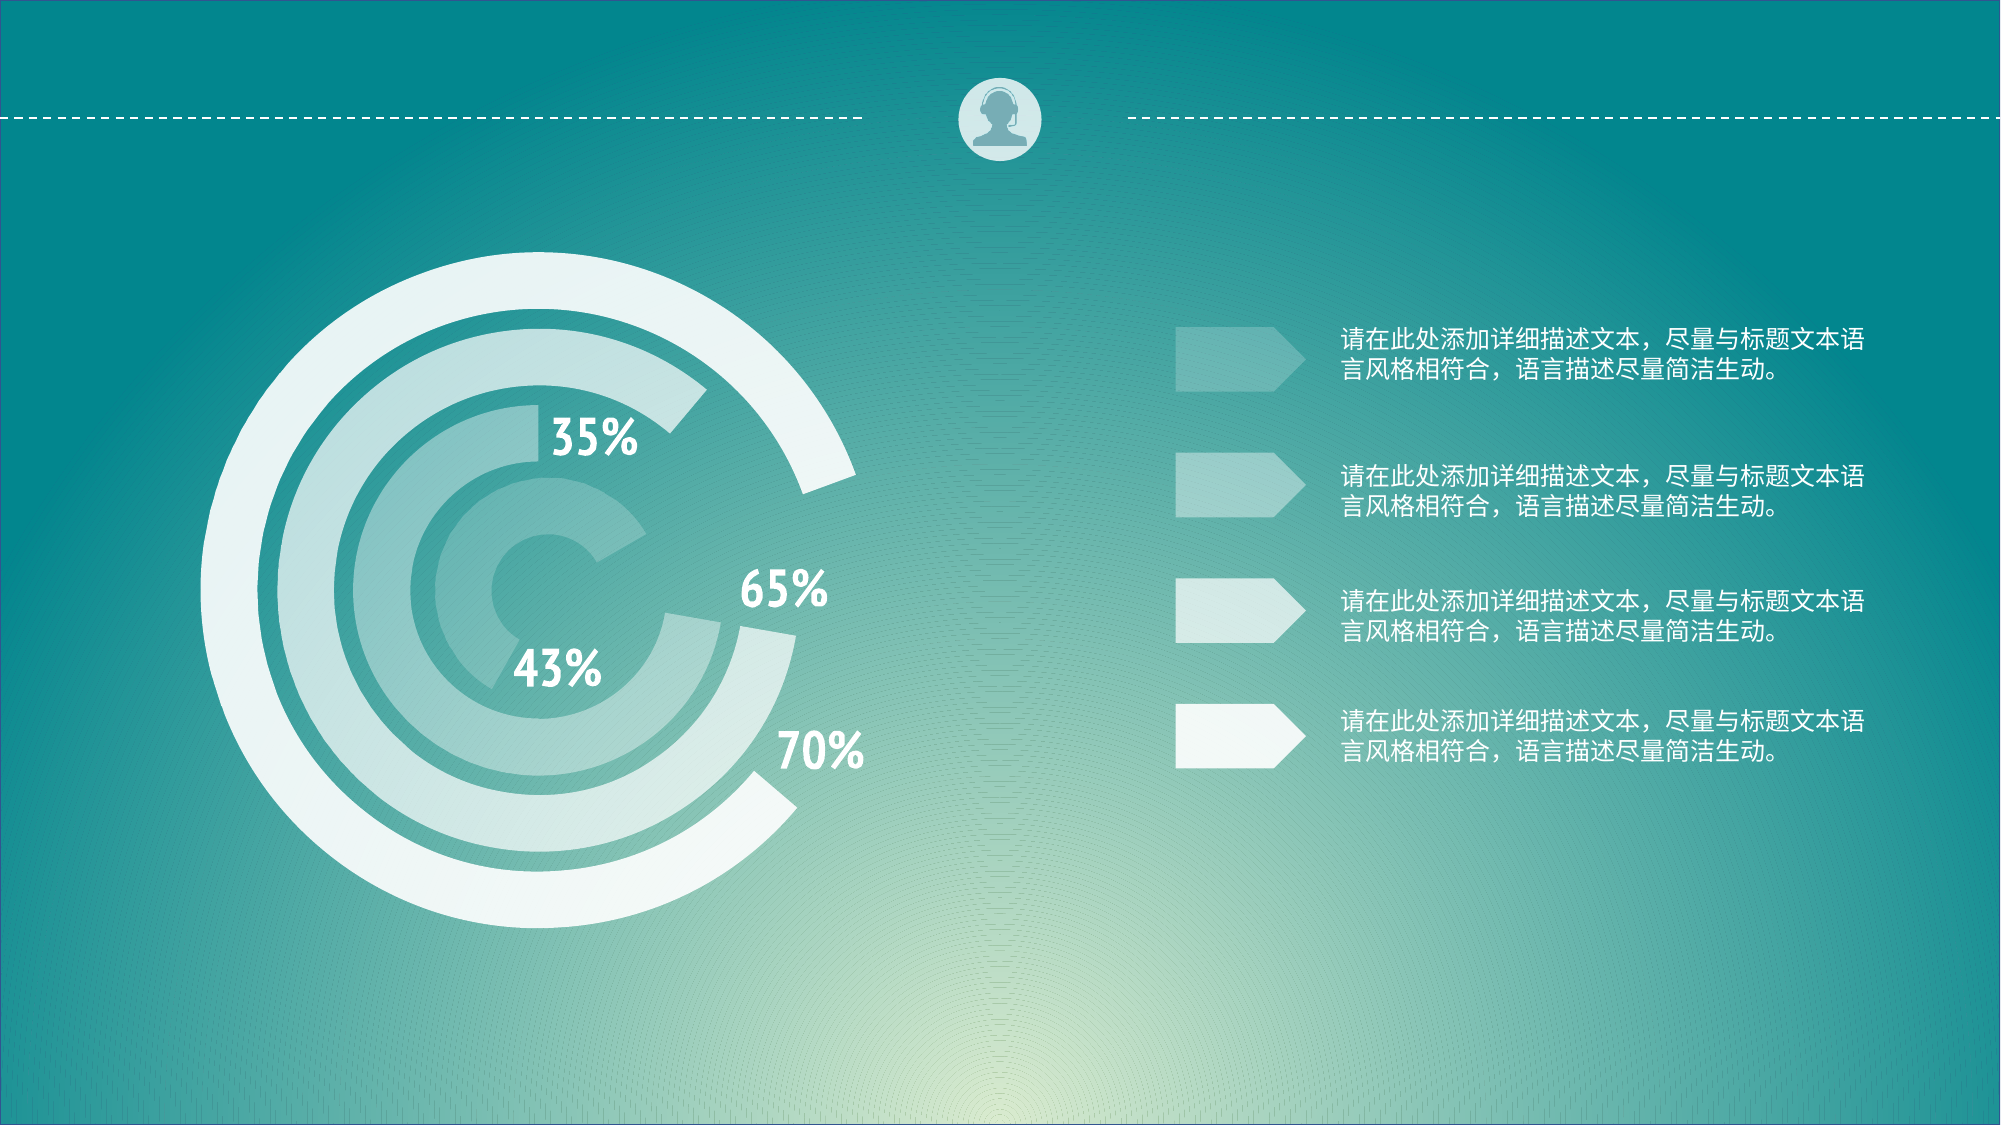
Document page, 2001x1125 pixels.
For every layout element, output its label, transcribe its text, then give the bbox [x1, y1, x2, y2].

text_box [741, 568, 828, 608]
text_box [778, 730, 864, 770]
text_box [958, 77, 1042, 162]
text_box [553, 417, 638, 456]
text_box 请在此处添加详细描述文本，尽量与标题文本语言风格相符合，语言描述尽量简洁生动。 [1326, 578, 1881, 653]
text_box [513, 648, 601, 688]
text_box 请在此处添加详细描述文本，尽量与标题文本语言风格相符合，语言描述尽量简洁生动。 [1326, 452, 1881, 528]
text_box [277, 328, 797, 852]
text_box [1175, 327, 1306, 769]
text_box [200, 252, 856, 929]
text_box 请在此处添加详细描述文本，尽量与标题文本语言风格相符合，语言描述尽量简洁生动。 [1326, 698, 1881, 773]
text_box 请在此处添加详细描述文本，尽量与标题文本语言风格相符合，语言描述尽量简洁生动。 [1326, 316, 1881, 391]
text_box [435, 477, 647, 690]
text_box [353, 405, 721, 776]
